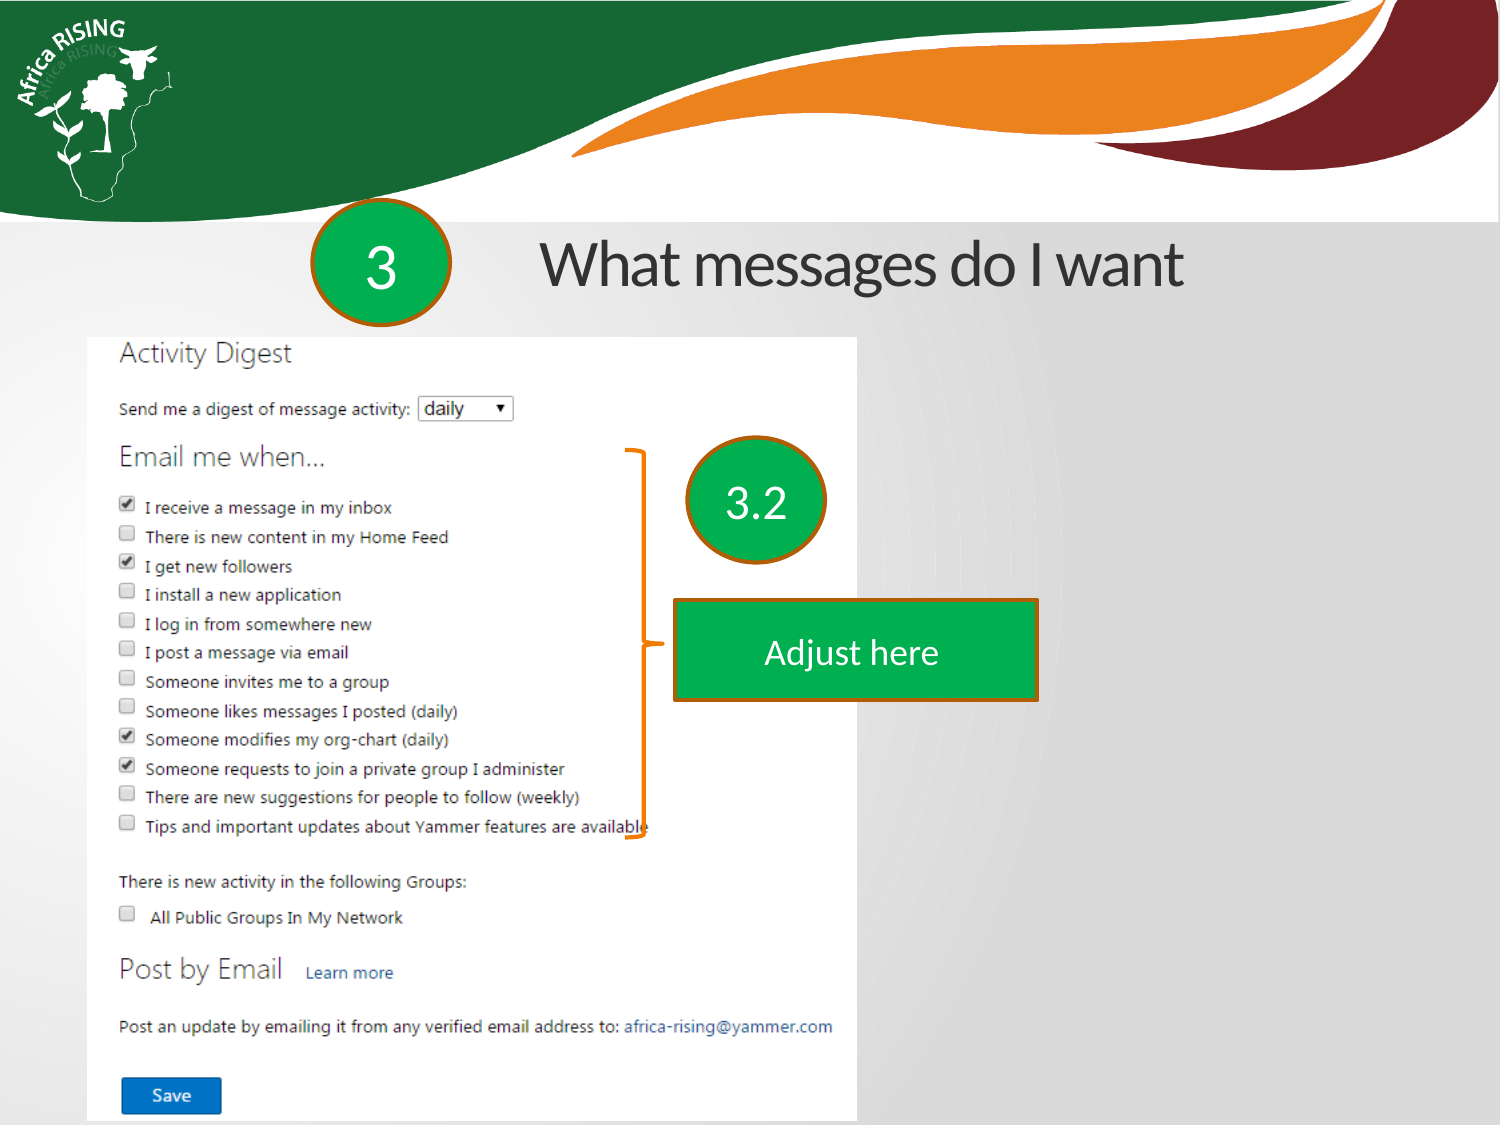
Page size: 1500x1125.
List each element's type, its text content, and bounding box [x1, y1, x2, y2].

picture [0, 0, 1499, 222]
title What messages do I want [525, 212, 1213, 313]
text_box 3 [310, 197, 453, 328]
picture [86, 336, 857, 1121]
text_box Adjust here [867, 598, 1039, 702]
